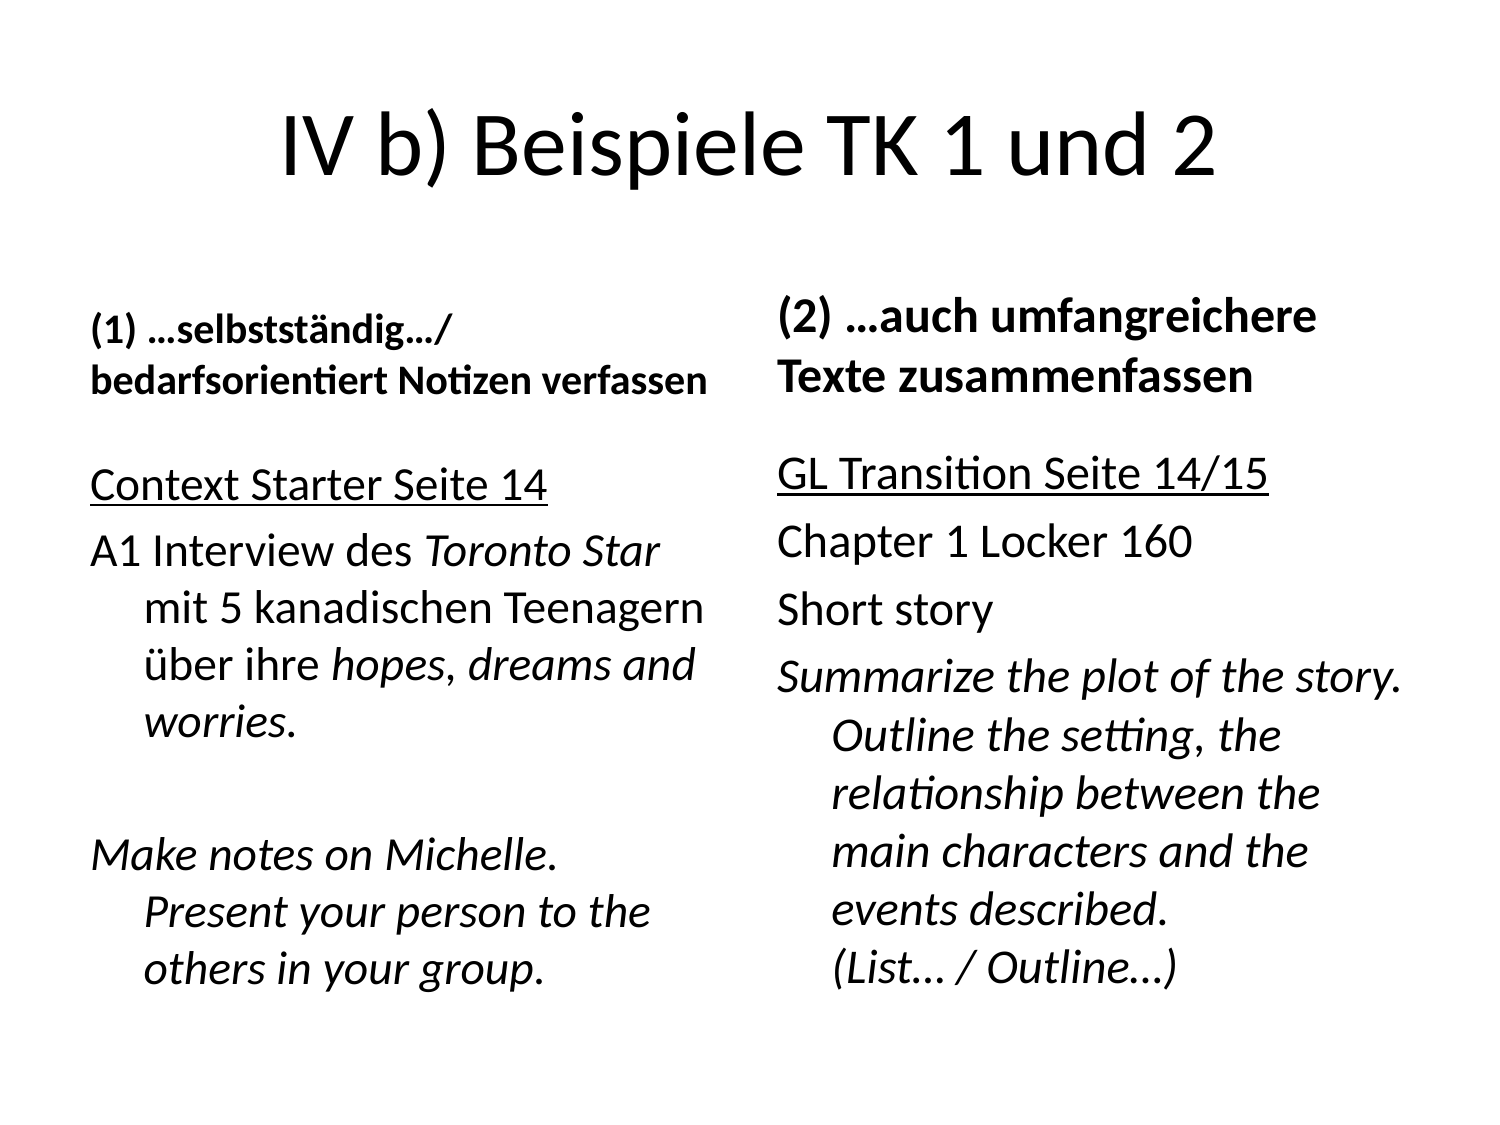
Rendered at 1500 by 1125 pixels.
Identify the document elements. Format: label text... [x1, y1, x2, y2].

title IV b) Beispiele TK 1 und 2 [75, 45, 1425, 233]
list (1) …selbstständig…/ bedarfsorientiert Notizen verfassen [75, 251, 738, 411]
list GL Transition Seite 14/15 Chapter 1 Locker 160 Short story Summarize the plot of the story. Outline the setting, the relationship between the main characters and the events described. (List… / Outline…) [761, 433, 1425, 1005]
list (2) …auch umfangreichere Texte zusammenfassen [761, 251, 1425, 411]
list Context Starter Seite 14 A1 Interview des Toronto Star mit 5 kanadischen Teenagern über ihre hopes, dreams and worries. Make notes on Michelle. Present your person to the others in your group. [75, 445, 738, 1005]
